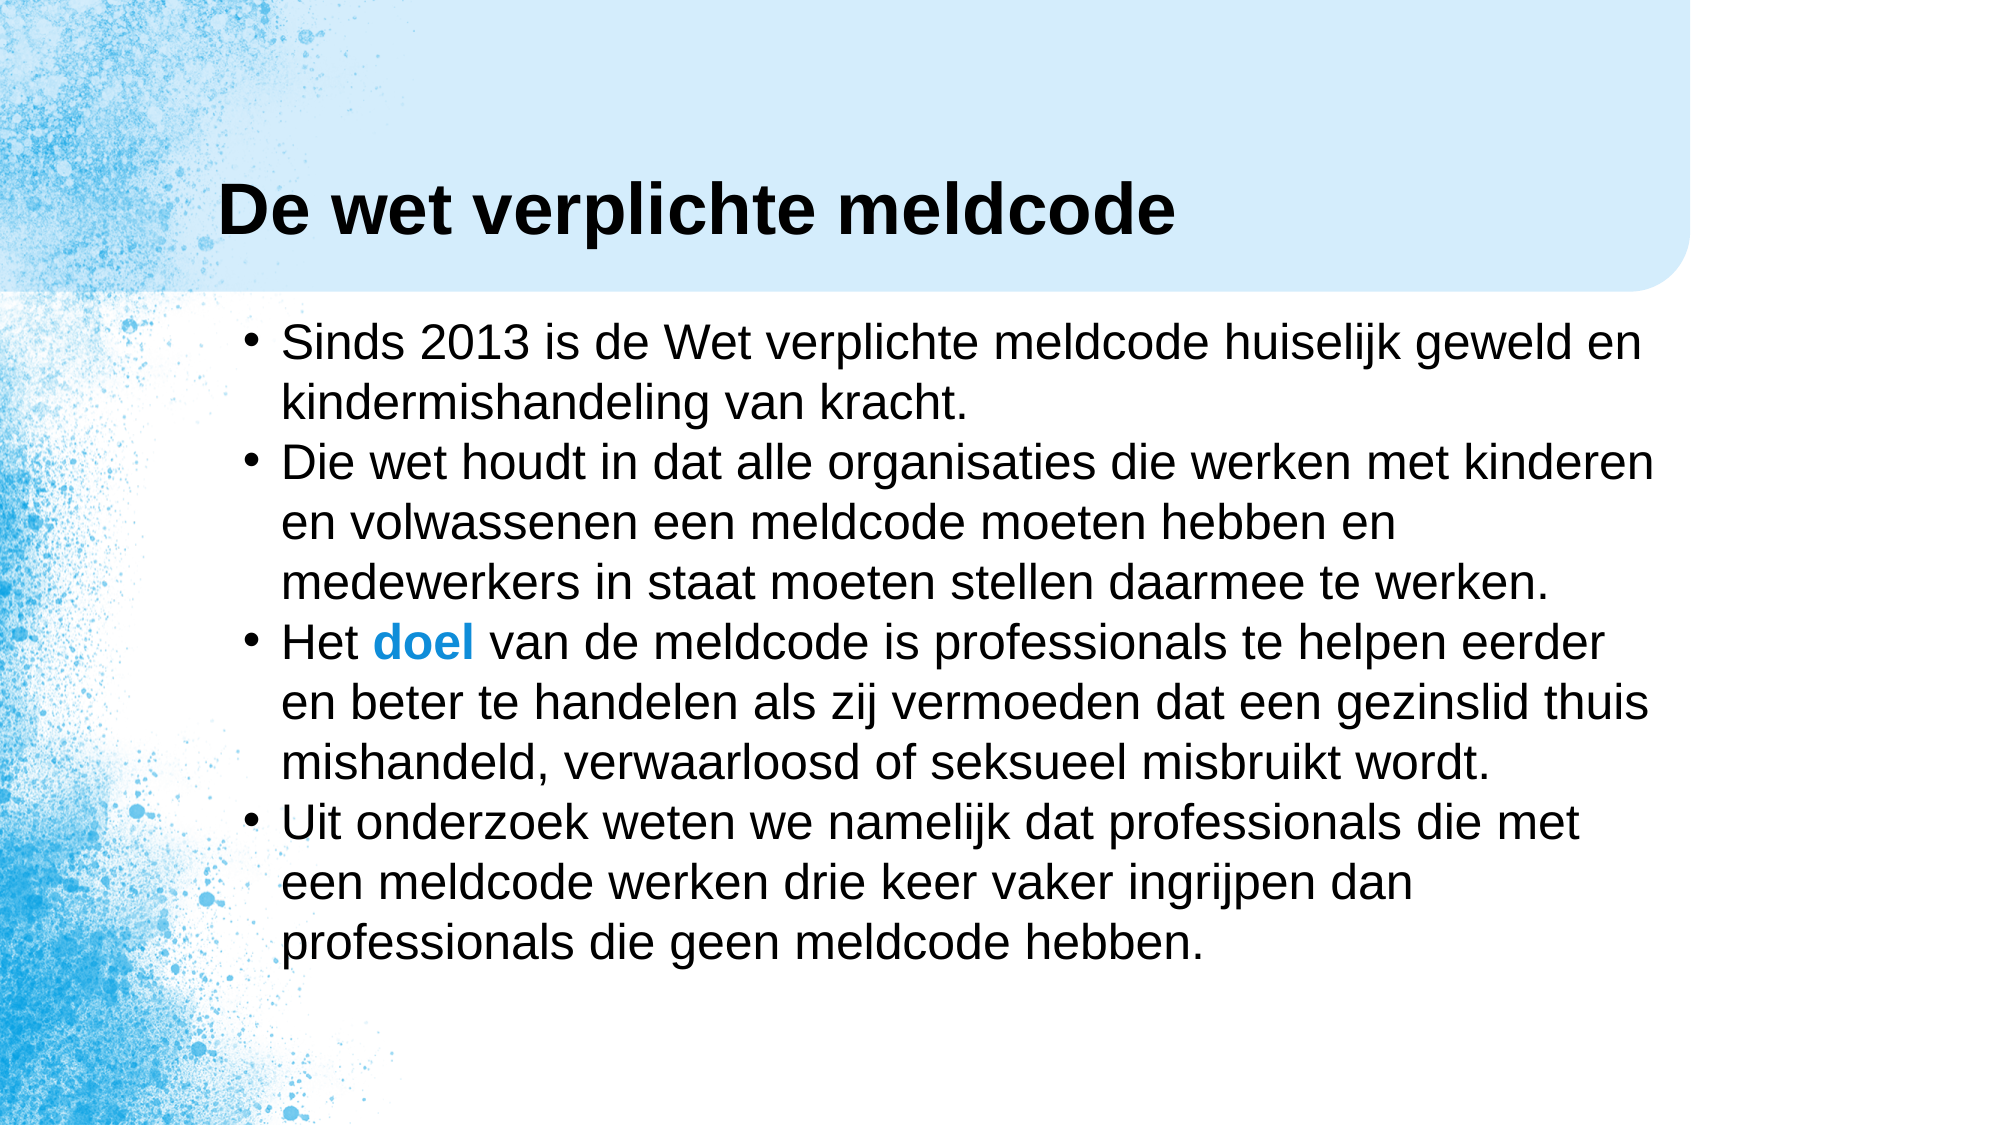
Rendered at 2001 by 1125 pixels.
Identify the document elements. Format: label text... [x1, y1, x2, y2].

picture [0, 0, 415, 1125]
list Sinds 2013 is de Wet verplichte meldcode huiselijk geweld en kindermishandeling van kracht. Die wet houdt in dat alle organisaties die werken met kinderen en volwassenen een meldcode moeten hebben en medewerkers in staat moeten stellen daarmee te werken. Het doel van de meldcode is professionals te helpen eerder en beter te handelen als zij vermoeden dat een gezinslid thuis mishandeld, verwaarloosd of seksueel misbruikt wordt. Uit onderzoek weten we namelijk dat professionals die met een meldcode werken drie keer vaker ingrijpen dan professionals die geen meldcode hebben. [243, 309, 1673, 1009]
title De wet verplichte meldcode [217, 61, 1556, 250]
